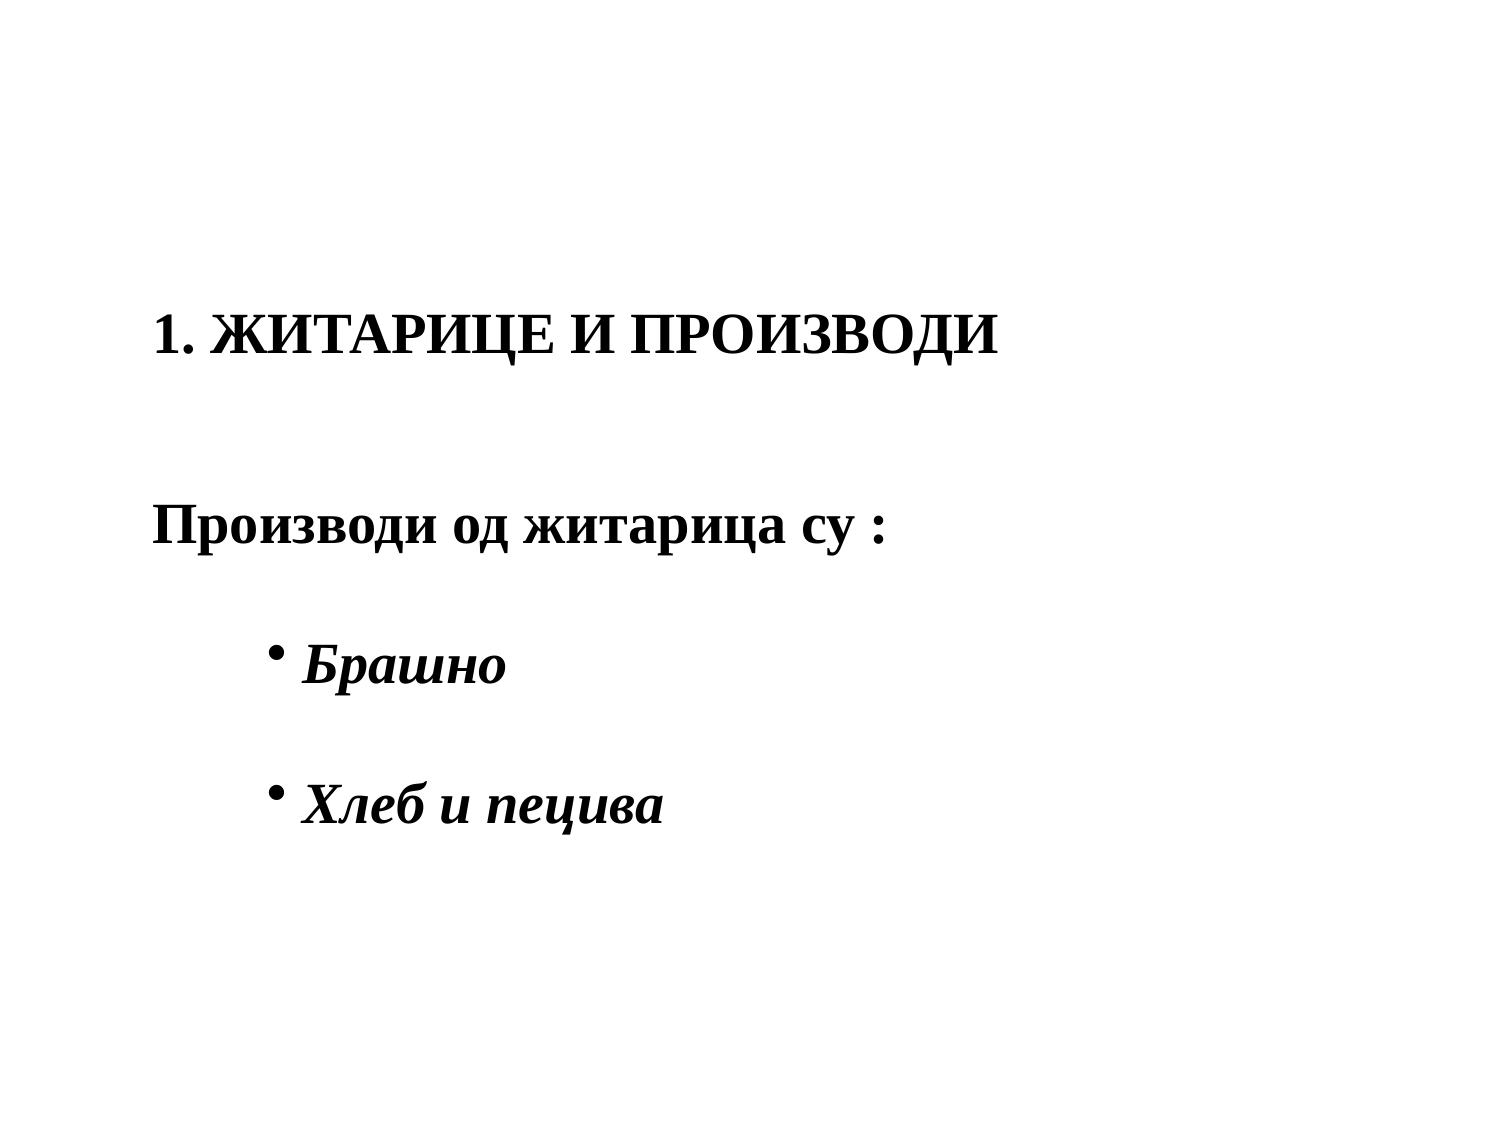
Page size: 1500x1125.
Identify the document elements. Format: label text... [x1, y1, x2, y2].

text_box 1. ЖИТАРИЦЕ И ПРОИЗВОДИ Производи од житарица су : Брашно Хлеб и пецива [137, 287, 1363, 913]
